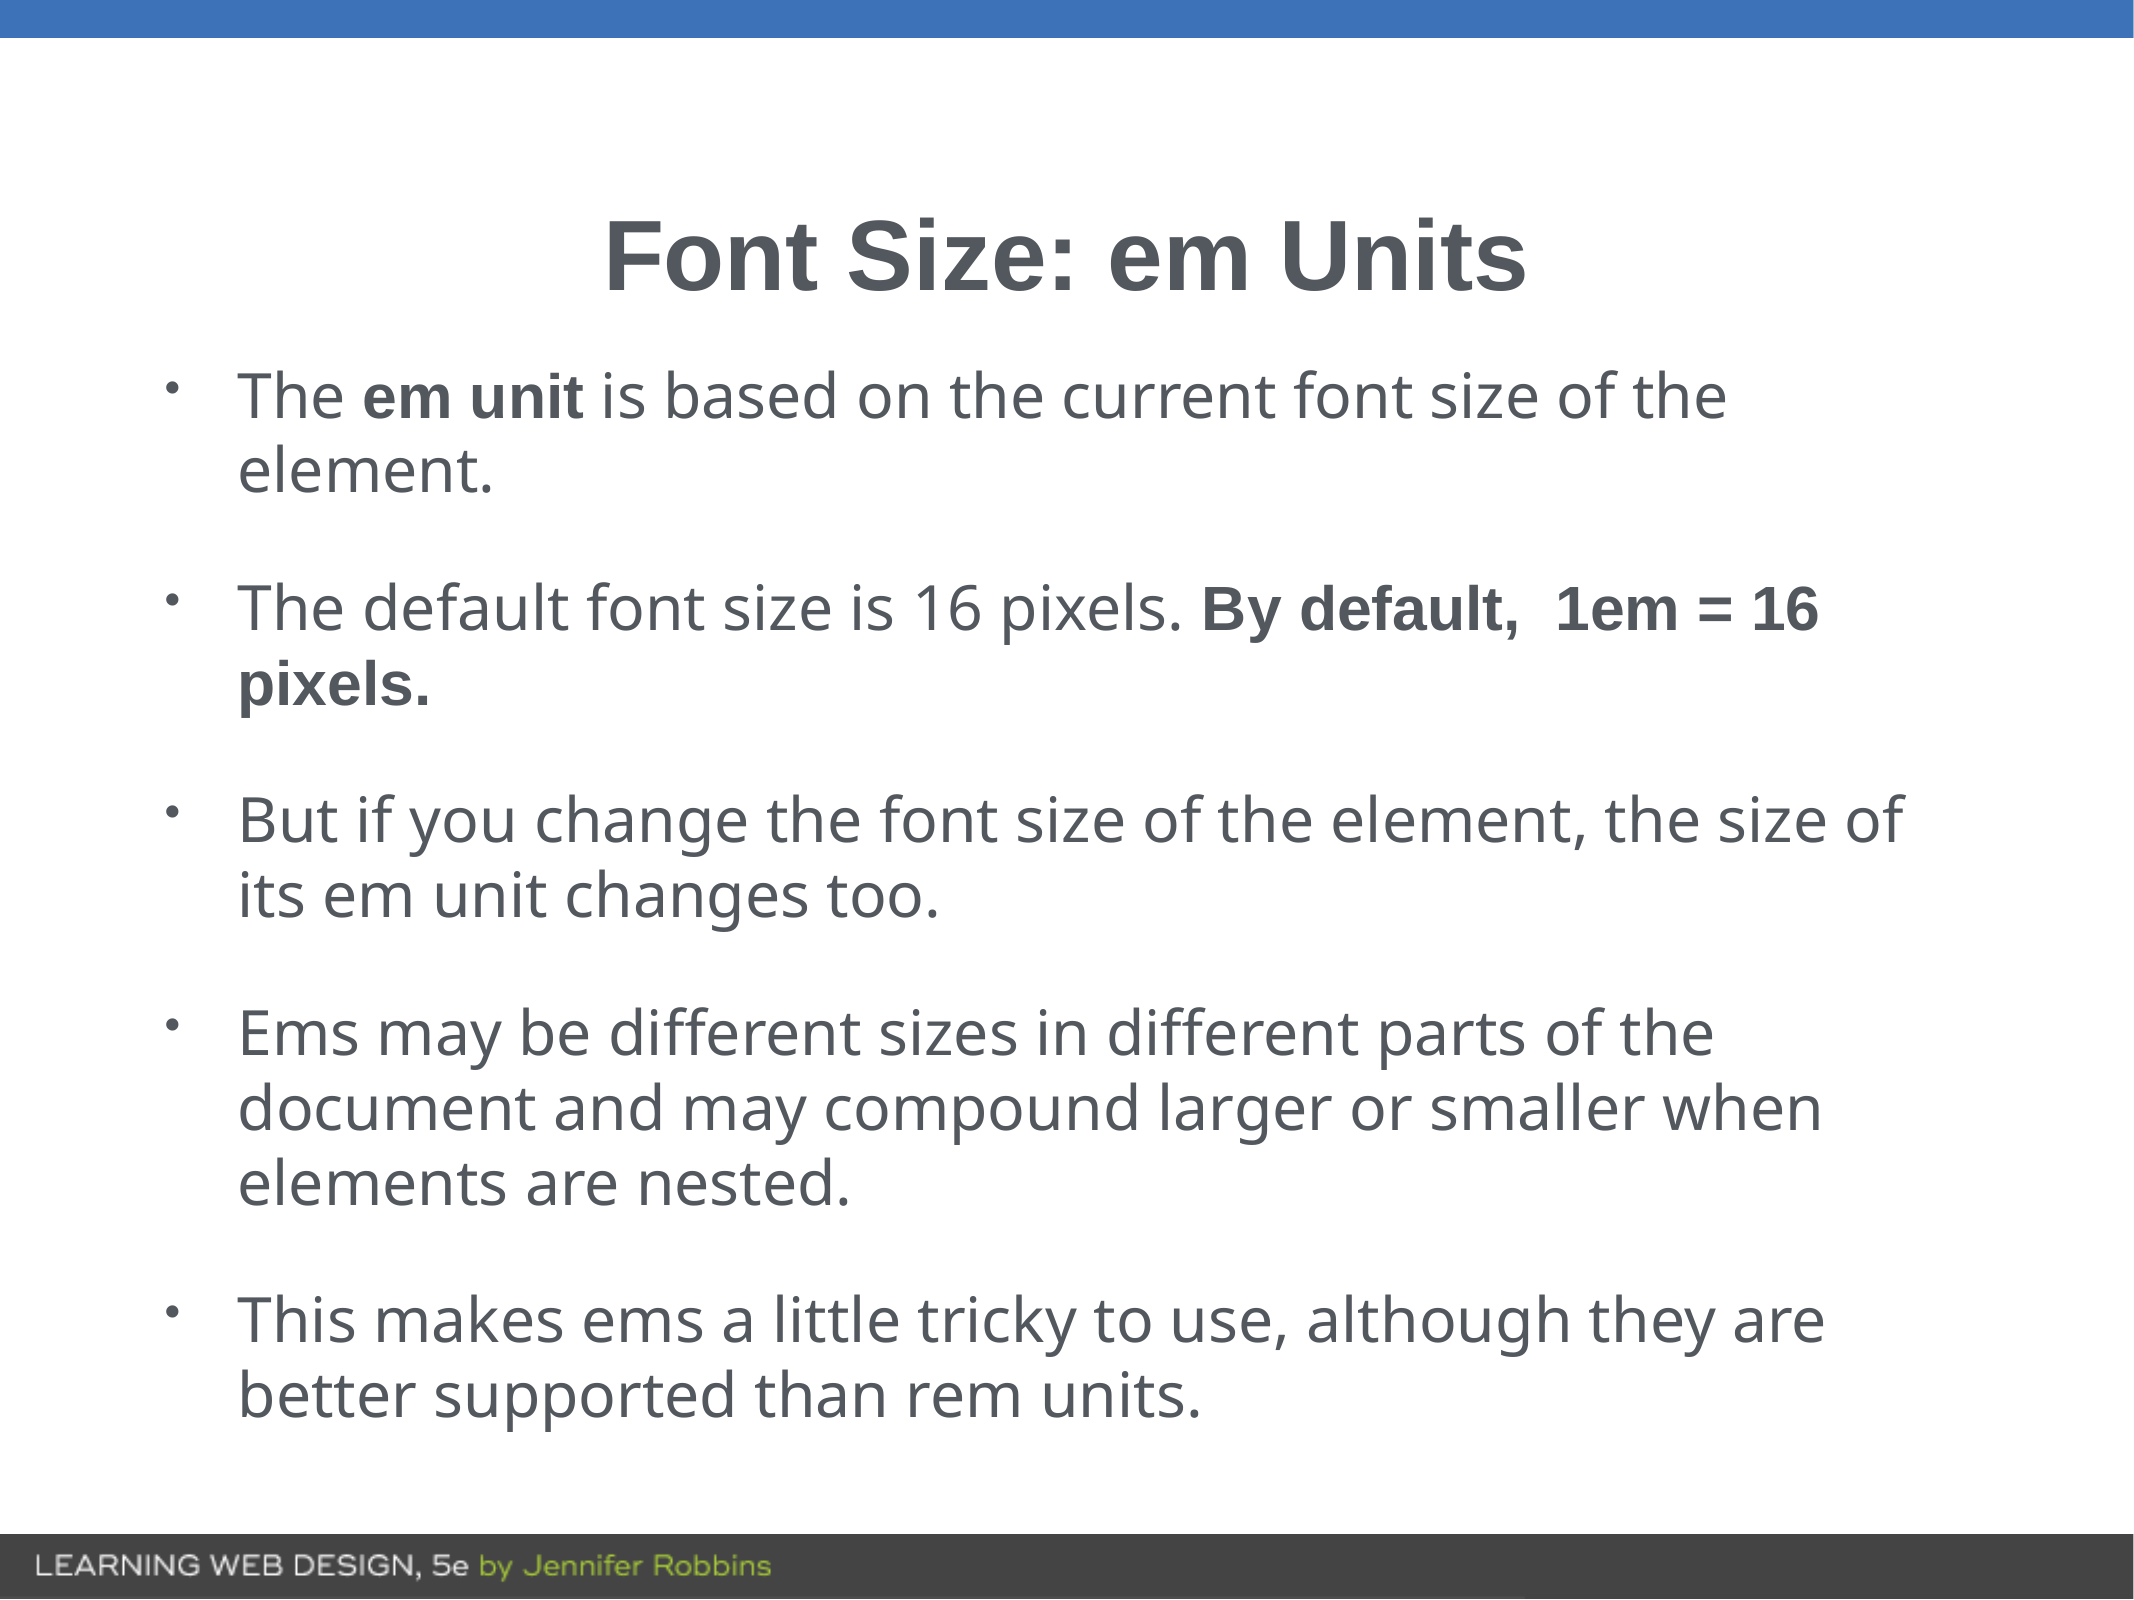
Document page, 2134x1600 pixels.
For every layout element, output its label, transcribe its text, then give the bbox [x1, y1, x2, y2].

title Font Size: em Units [155, 72, 1978, 376]
picture [0, 1534, 2134, 1599]
list The em unit is based on the current font size of the element. The default font size is 16 pixels. By default, 1em = 16 pixels. But if you change the font size of the element, the size of its em unit changes too. Ems may be different sizes in different parts of the document and may compound larger or smaller when elements are nested. This makes ems a little tricky to use, although they are better supported than rem units. [155, 376, 1978, 1409]
